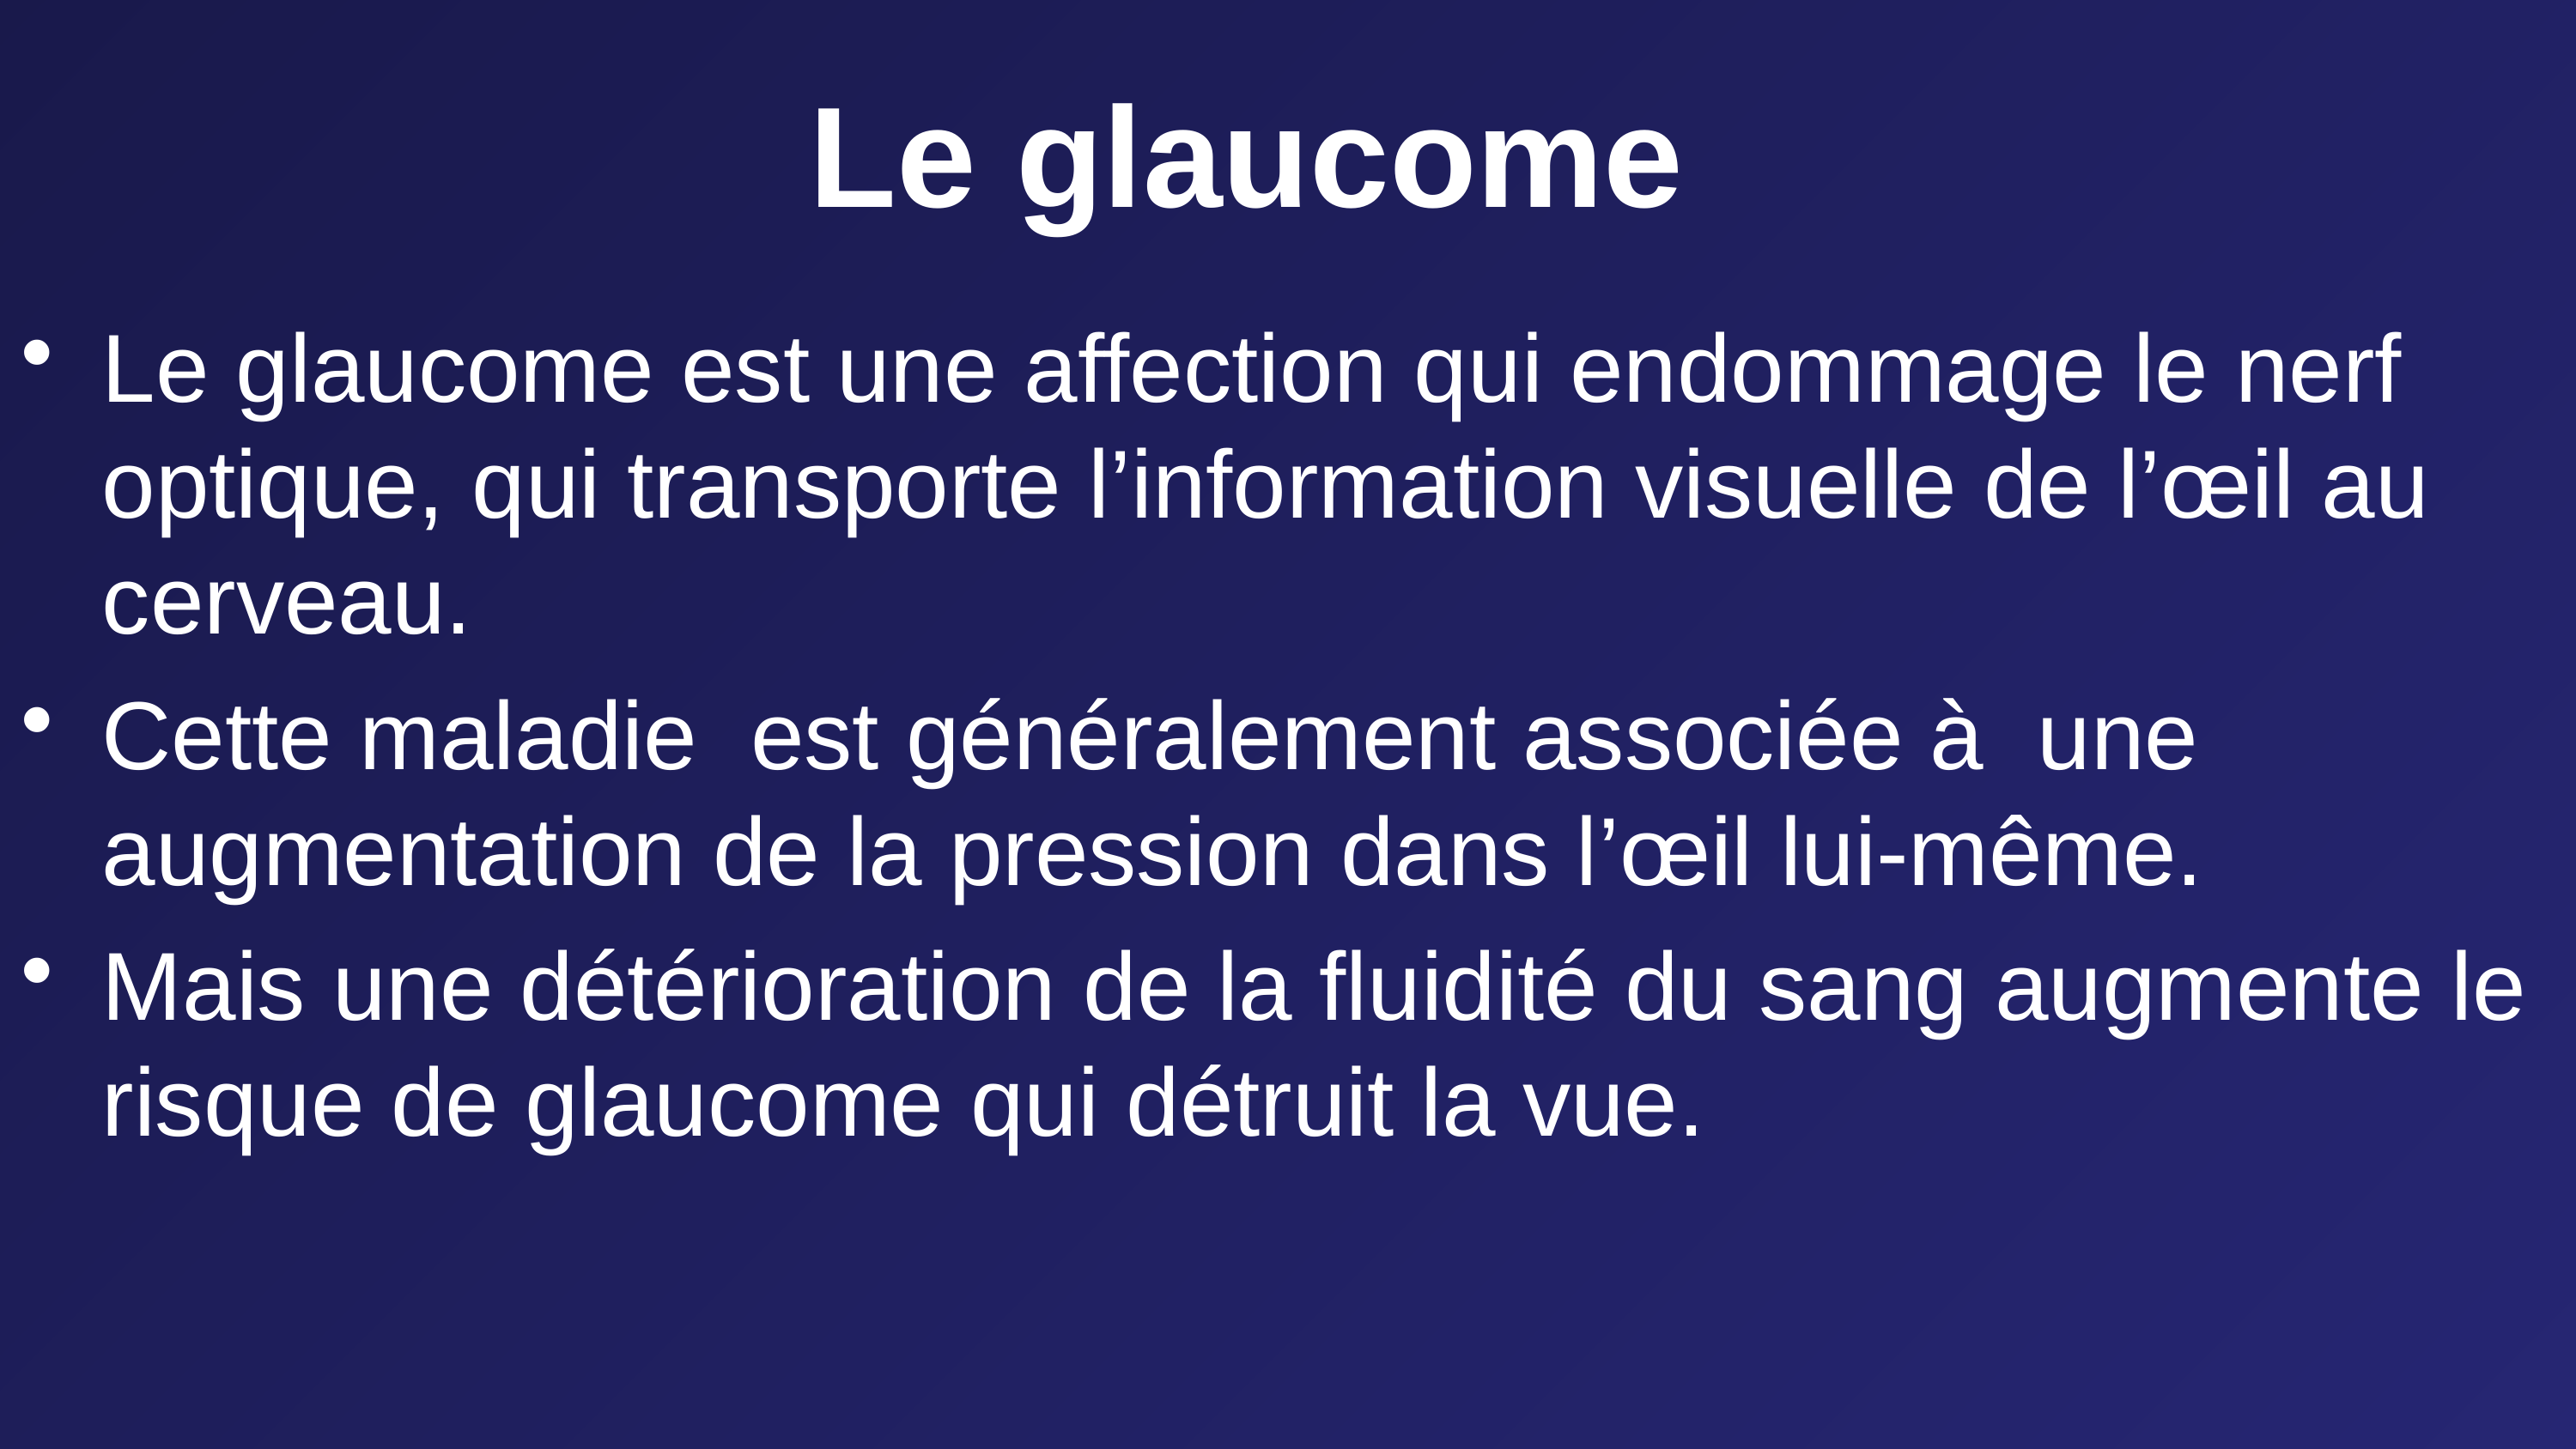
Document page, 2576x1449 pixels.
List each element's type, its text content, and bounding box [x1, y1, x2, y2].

list Le glaucome est une affection qui endommage le nerf optique, qui transporte l’information visuelle de l’œil au cerveau. Cette maladie est généralement associée à une augmentation de la pression dans l’œil lui-même. Mais une détérioration de la fluidité du sang augmente le risque de glaucome qui détruit la vue. [0, 294, 2576, 1368]
title Le glaucome [263, 80, 2231, 220]
